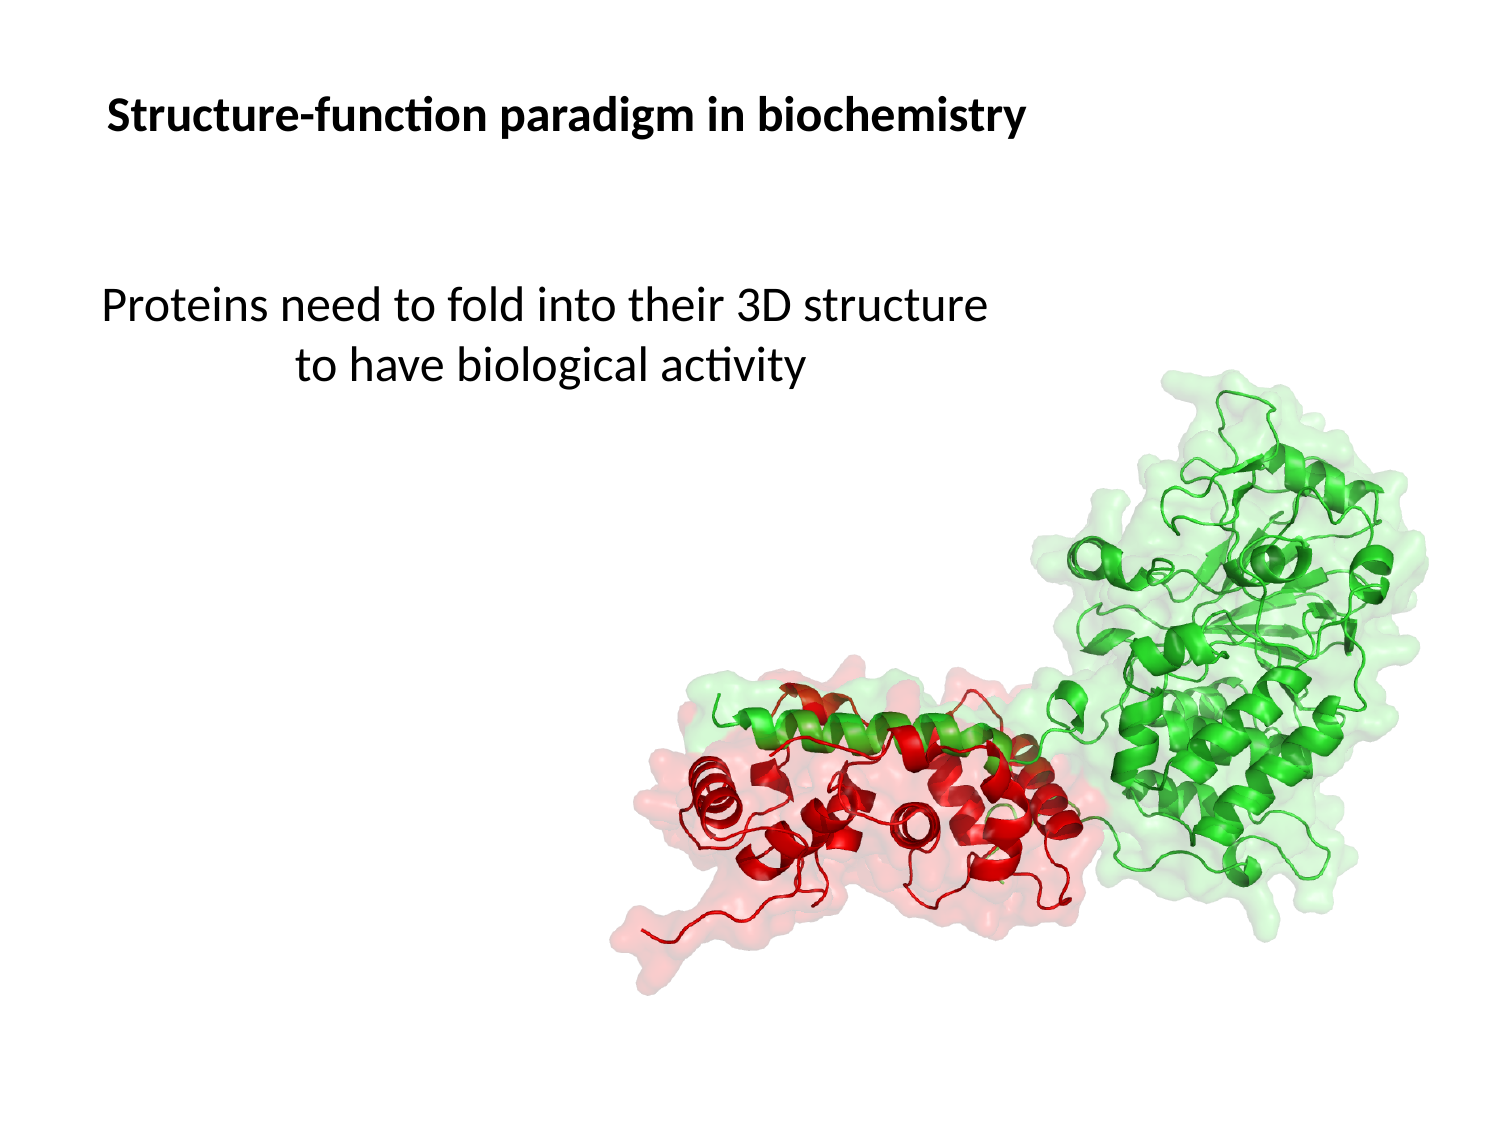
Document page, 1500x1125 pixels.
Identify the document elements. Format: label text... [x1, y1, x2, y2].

picture [599, 349, 1450, 1063]
text_box Proteins need to fold into their 3D structure to have biological activity [86, 263, 1015, 399]
text_box Structure-function paradigm in biochemistry [92, 74, 1043, 149]
